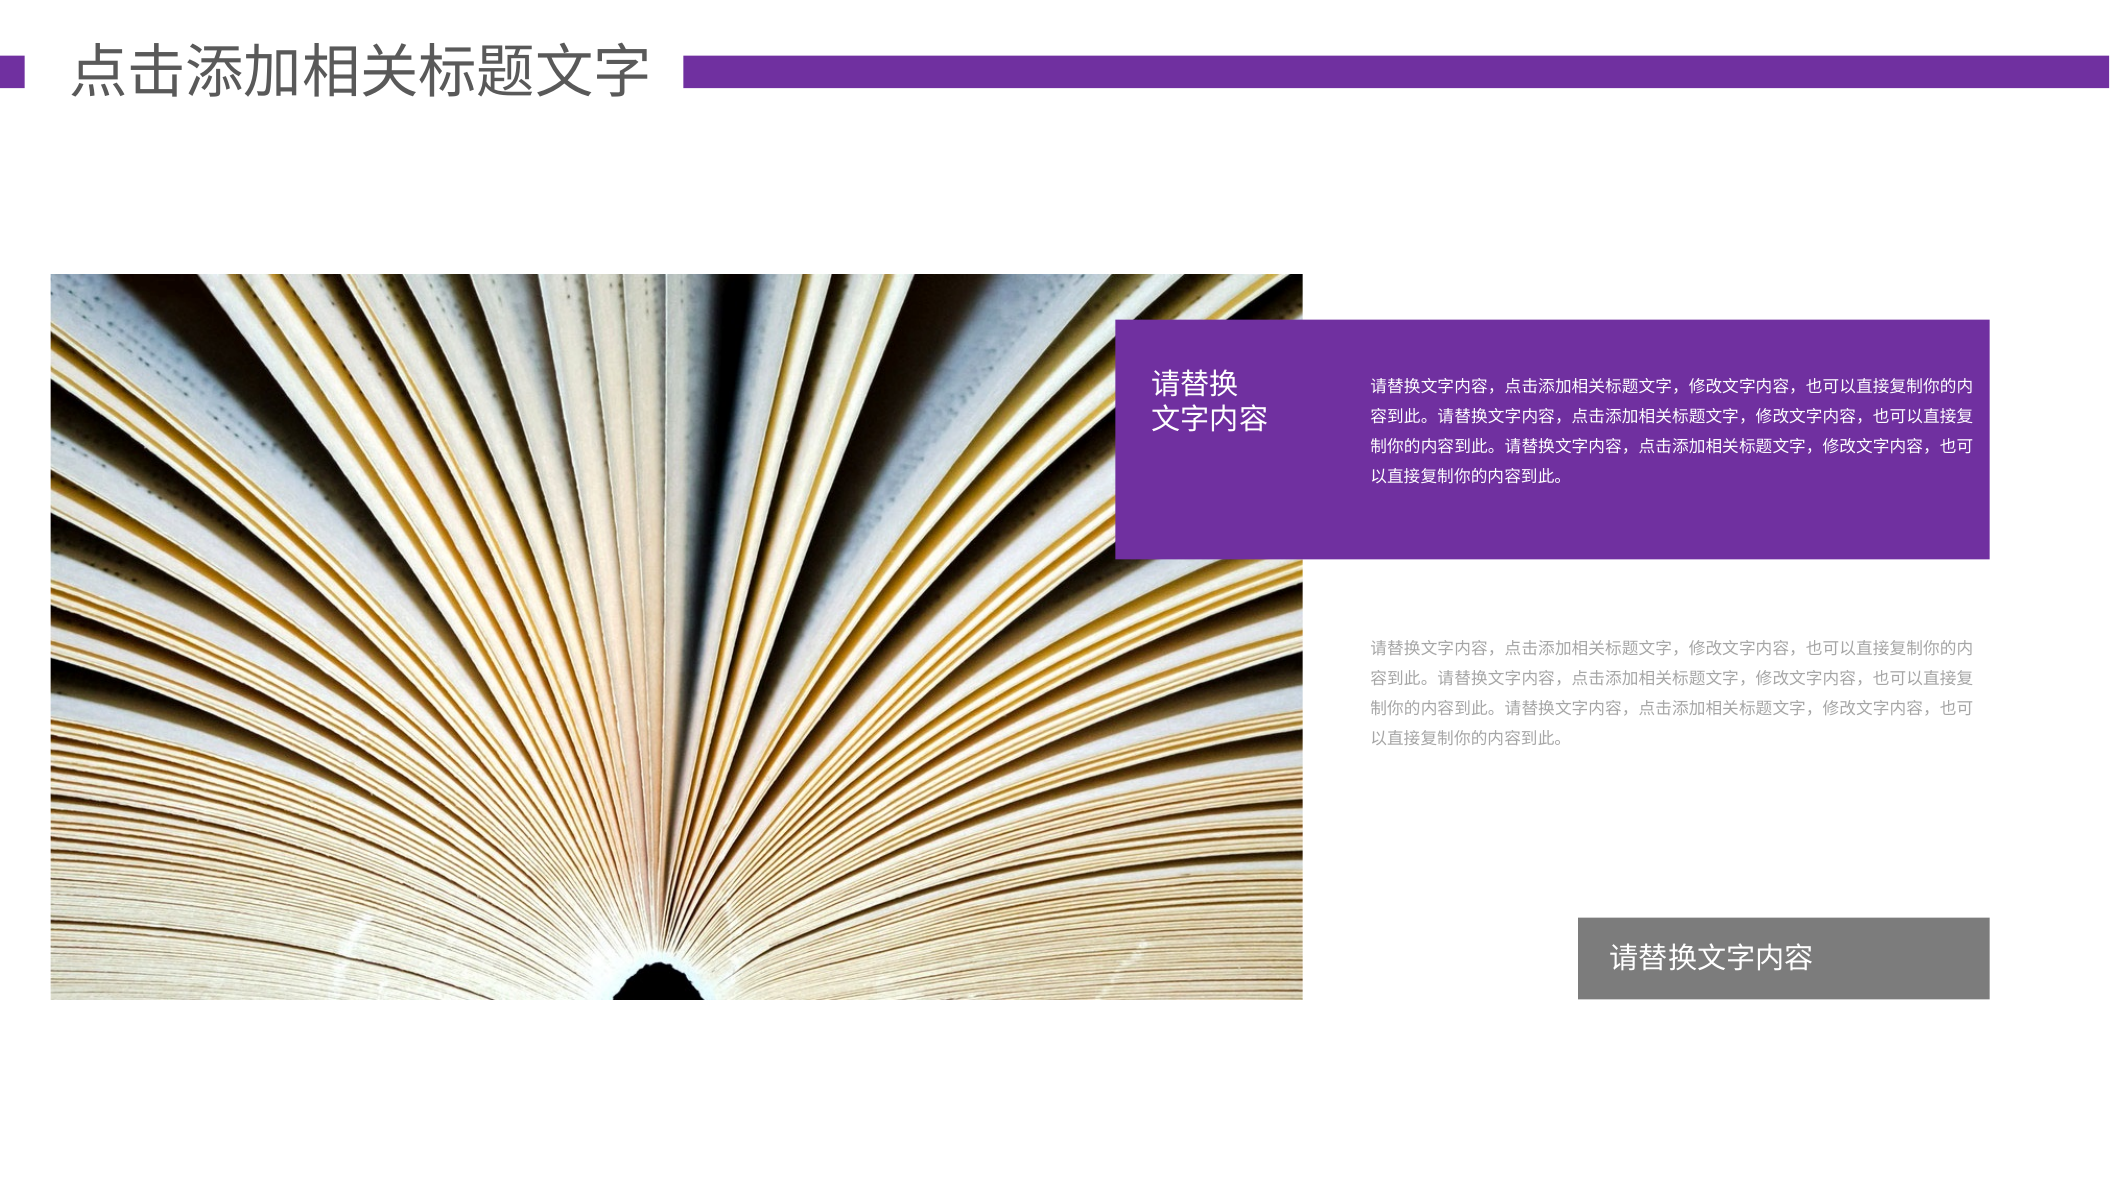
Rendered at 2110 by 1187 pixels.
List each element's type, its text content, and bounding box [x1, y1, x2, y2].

text_box 请替换文字内容，点击添加相关标题文字，修改文字内容，也可以直接复制你的内容到此。请替换文字内容，点击添加相关标题文字，修改文字内容，也可以直接复制你的内容到此。请替换文字内容，点击添加相关标题文字，修改文字内容，也可以直接复制你的内容到此。 [1354, 357, 1990, 551]
text_box 请替换文字内容 [1593, 931, 1858, 983]
text_box 请替换 文字内容 [1135, 357, 1315, 455]
text_box 请替换文字内容，点击添加相关标题文字，修改文字内容，也可以直接复制你的内容到此。请替换文字内容，点击添加相关标题文字，修改文字内容，也可以直接复制你的内容到此。请替换文字内容，点击添加相关标题文字，修改文字内容，也可以直接复制你的内容到此。 [1354, 620, 1990, 814]
text_box [1577, 917, 1991, 1000]
text_box [1114, 319, 1991, 561]
text_box 点击添加相关标题文字 [54, 26, 667, 112]
text_box [50, 273, 1304, 1000]
